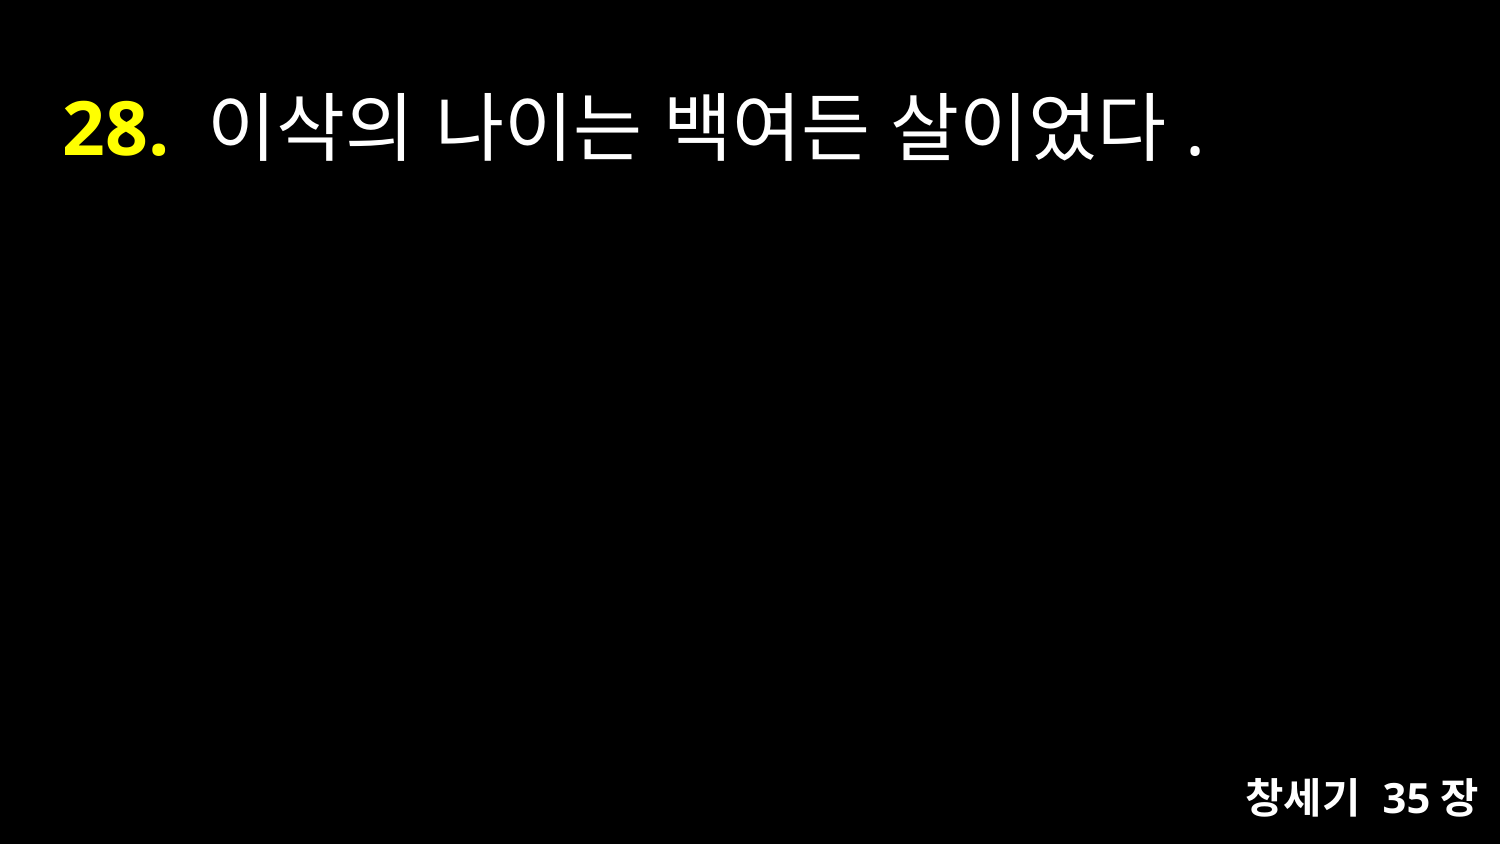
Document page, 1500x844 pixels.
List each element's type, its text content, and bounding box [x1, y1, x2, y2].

subtitle 창세기 35장 [916, 770, 1500, 844]
title 28. 이삭의 나이는 백여든 살이었다. [0, 0, 1500, 844]
